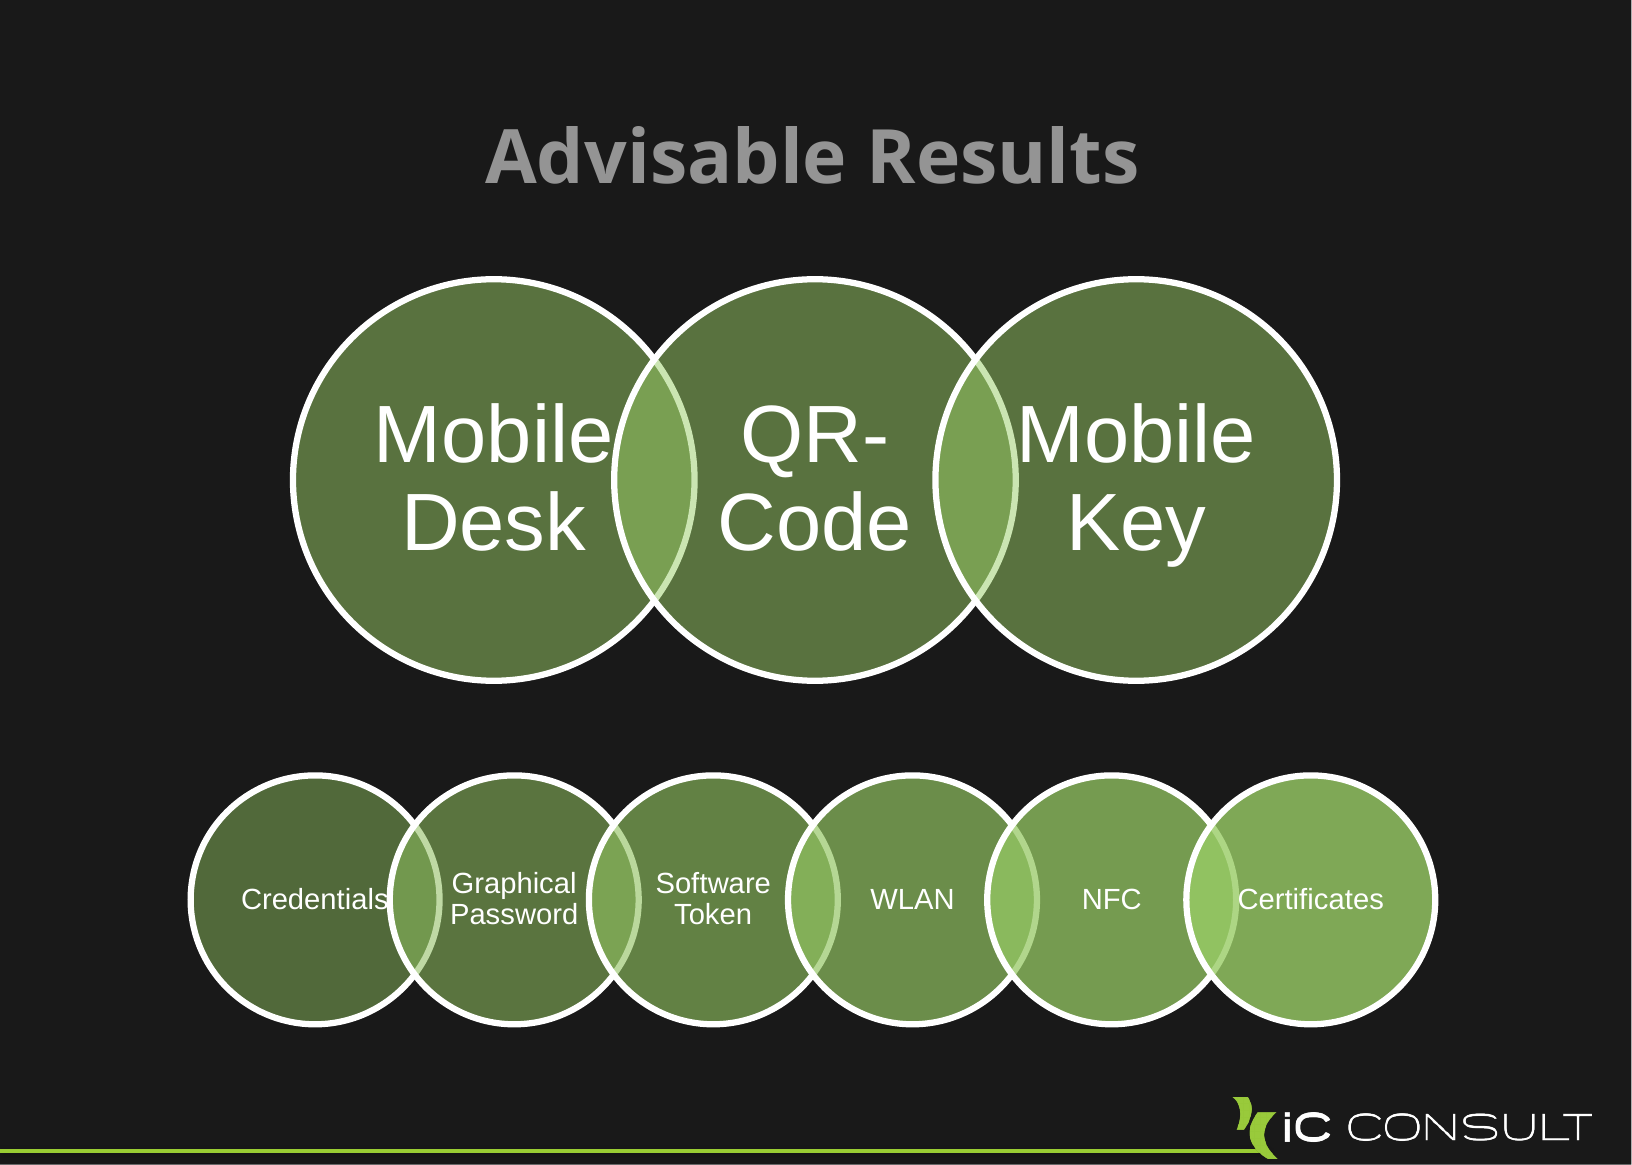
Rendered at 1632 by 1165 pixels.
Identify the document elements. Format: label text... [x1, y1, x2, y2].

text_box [190, 603, 1436, 1165]
title Advisable Results [78, 66, 1547, 242]
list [292, 272, 1338, 602]
